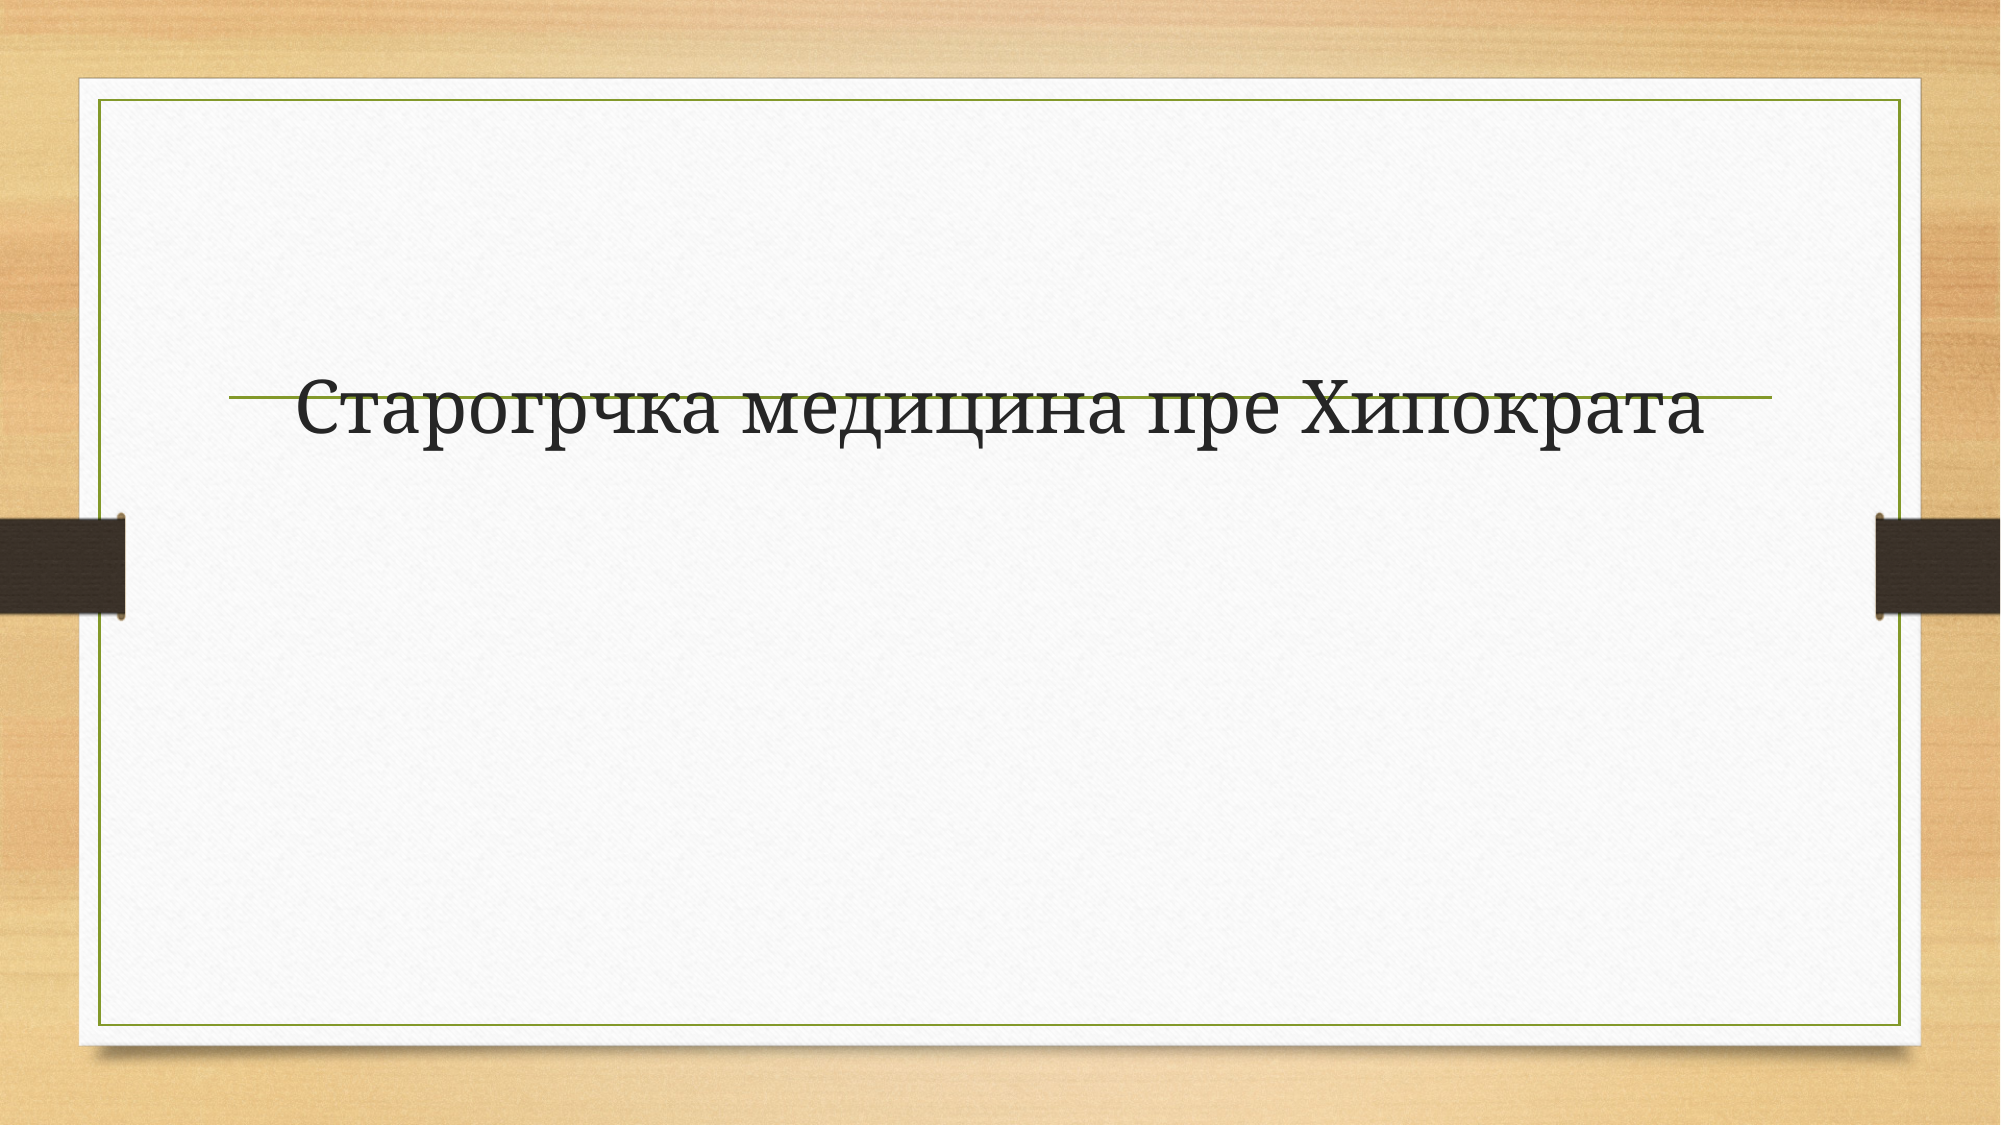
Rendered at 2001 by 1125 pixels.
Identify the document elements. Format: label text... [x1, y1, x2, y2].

picture [0, 0, 2001, 1125]
title Старогрчка медицина пре Хипократа [239, 350, 1763, 548]
